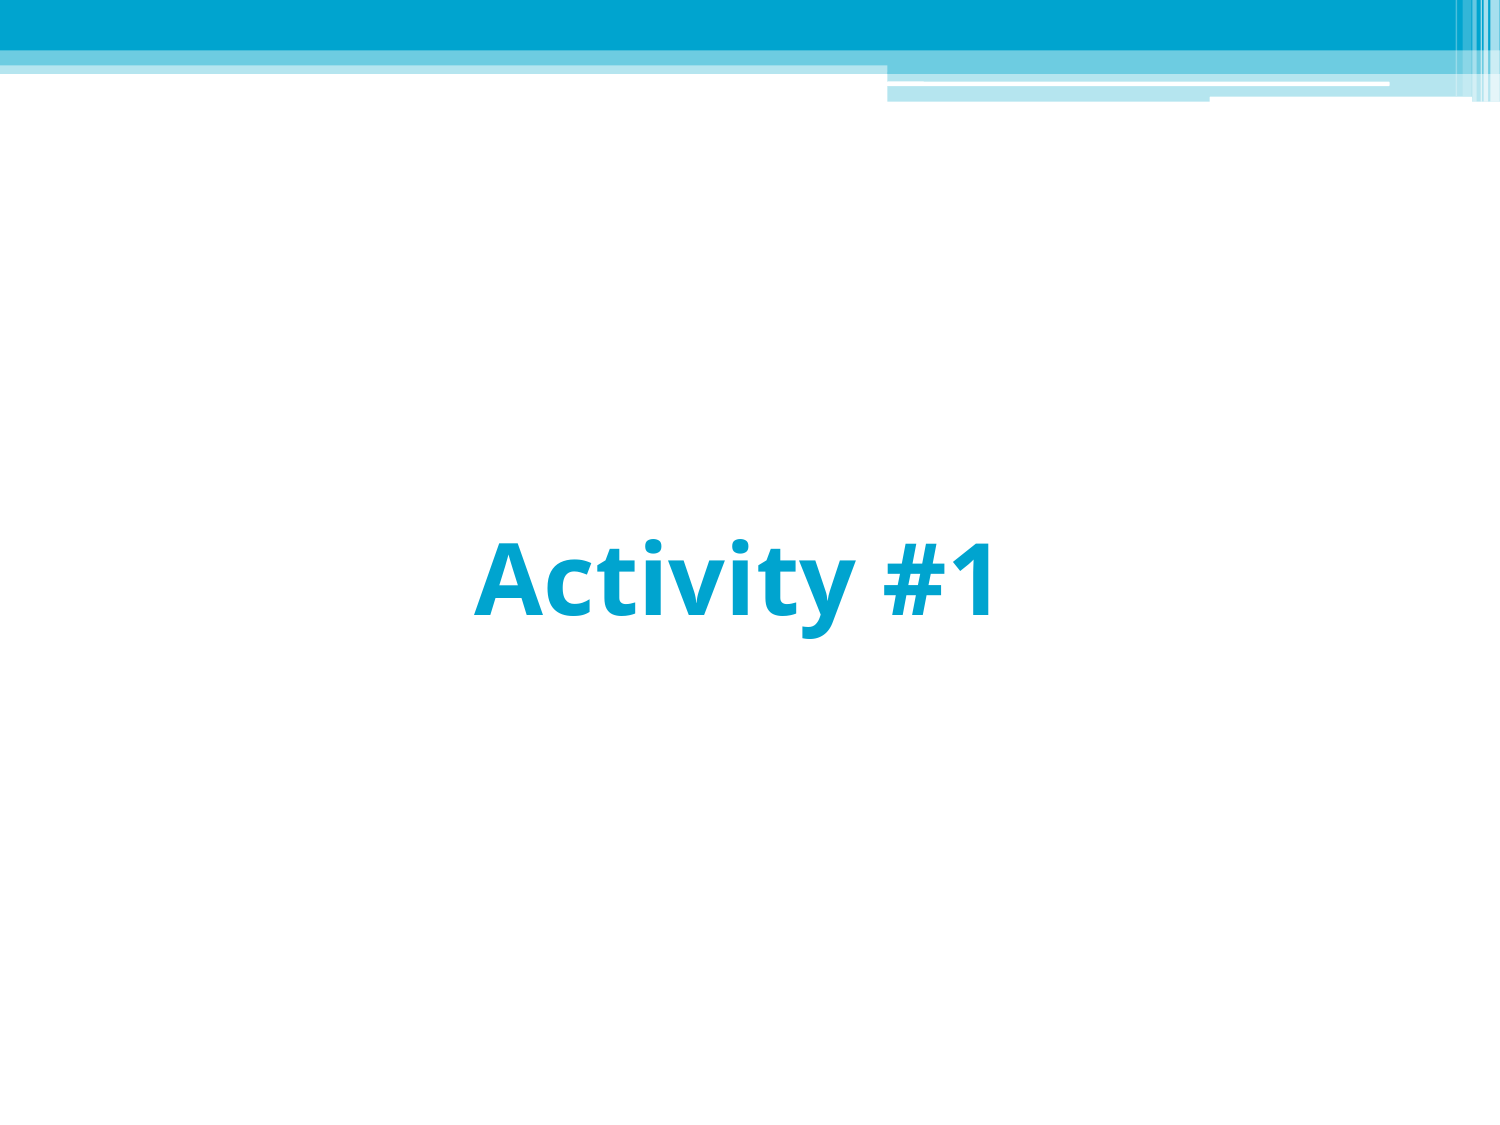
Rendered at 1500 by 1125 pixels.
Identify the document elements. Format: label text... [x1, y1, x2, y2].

title Activity #1 [324, 487, 1155, 663]
